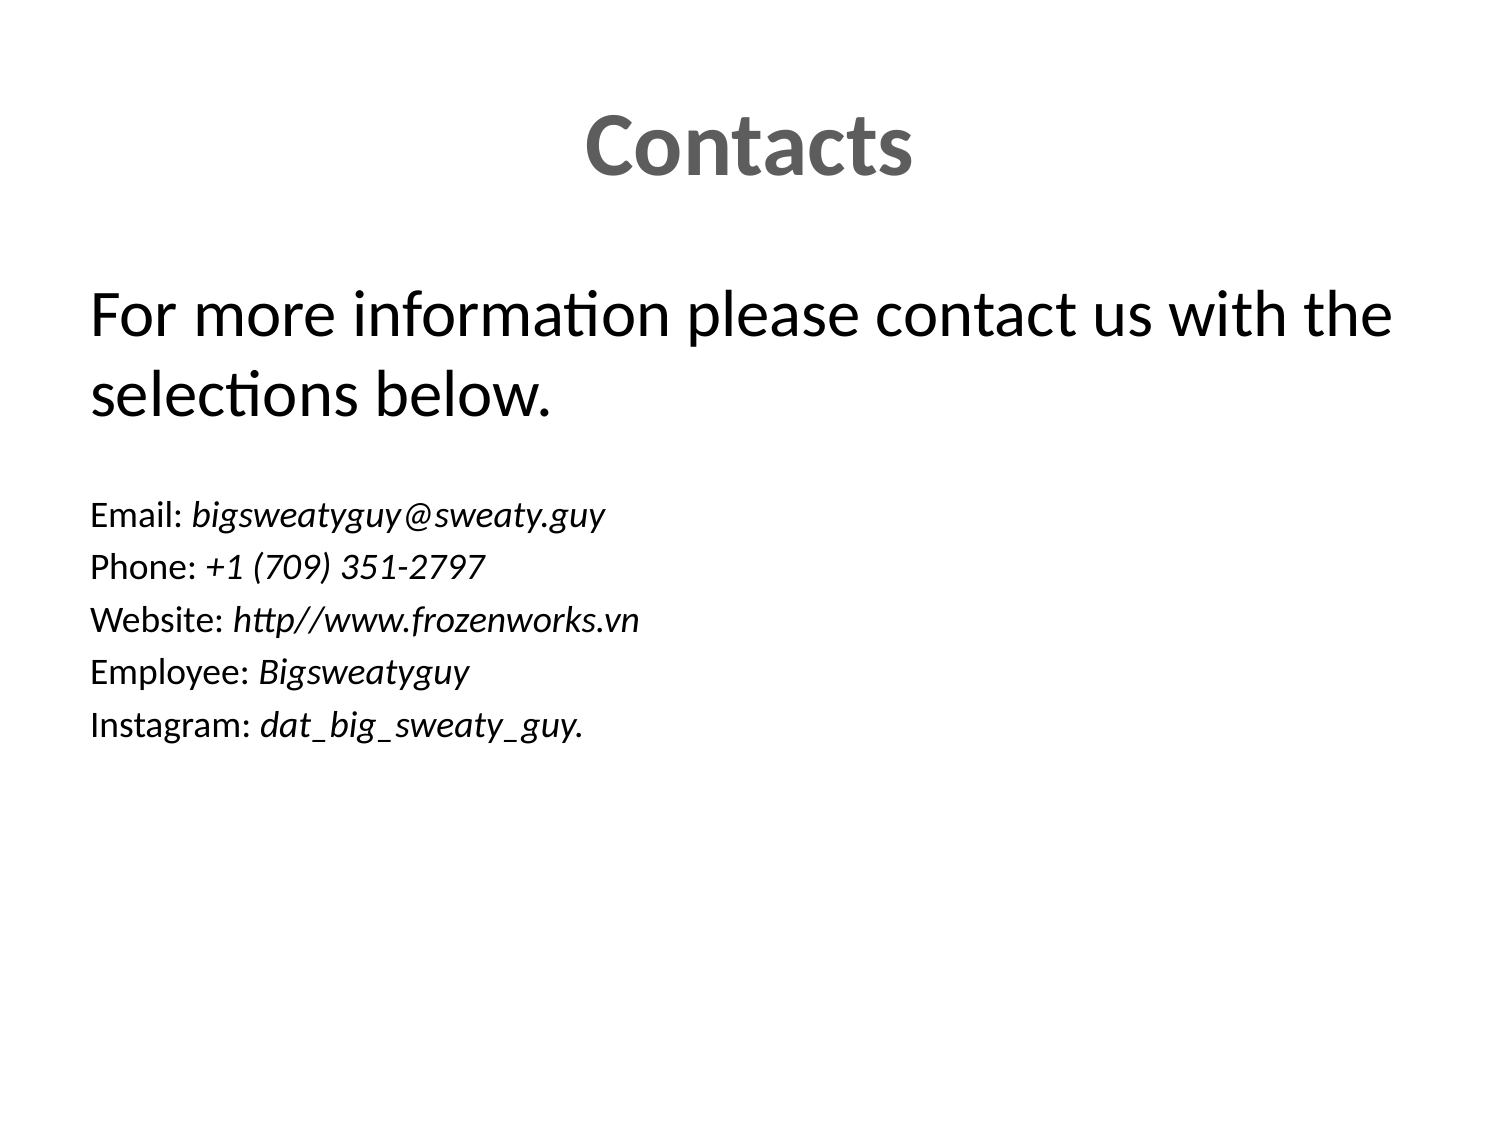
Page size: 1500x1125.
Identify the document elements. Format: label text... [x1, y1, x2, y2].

title Contacts [75, 45, 1425, 233]
list For more information please contact us with the selections below. Email: bigsweatyguy@sweaty.guy Phone: +1 (709) 351-2797 Website: http//www.frozenworks.vn Employee: Bigsweatyguy Instagram: dat_big_sweaty_guy. [75, 262, 1425, 1005]
